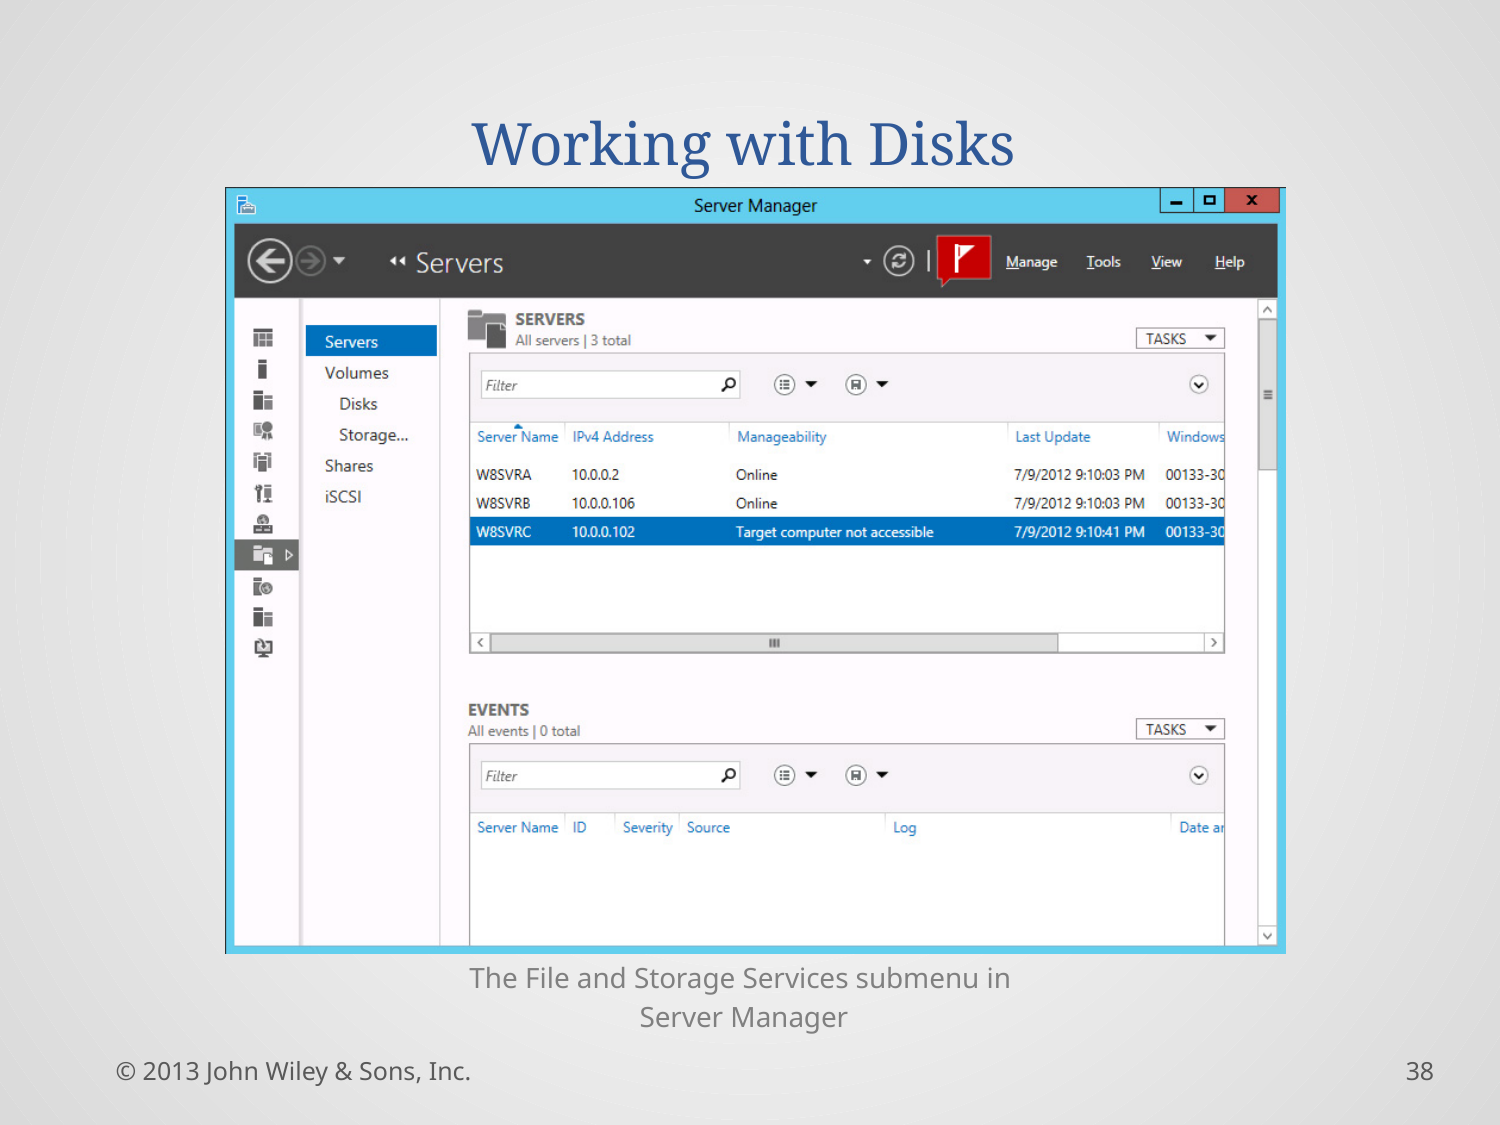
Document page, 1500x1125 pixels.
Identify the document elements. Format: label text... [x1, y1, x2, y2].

list The File and Storage Services submenu in Server Manager [275, 1016, 1213, 1041]
footer © 2013 John Wiley & Sons, Inc. [108, 1042, 576, 1103]
title Working with Disks [275, 37, 1213, 185]
slide_number 38 [1401, 1042, 1494, 1103]
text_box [224, 187, 1286, 1008]
